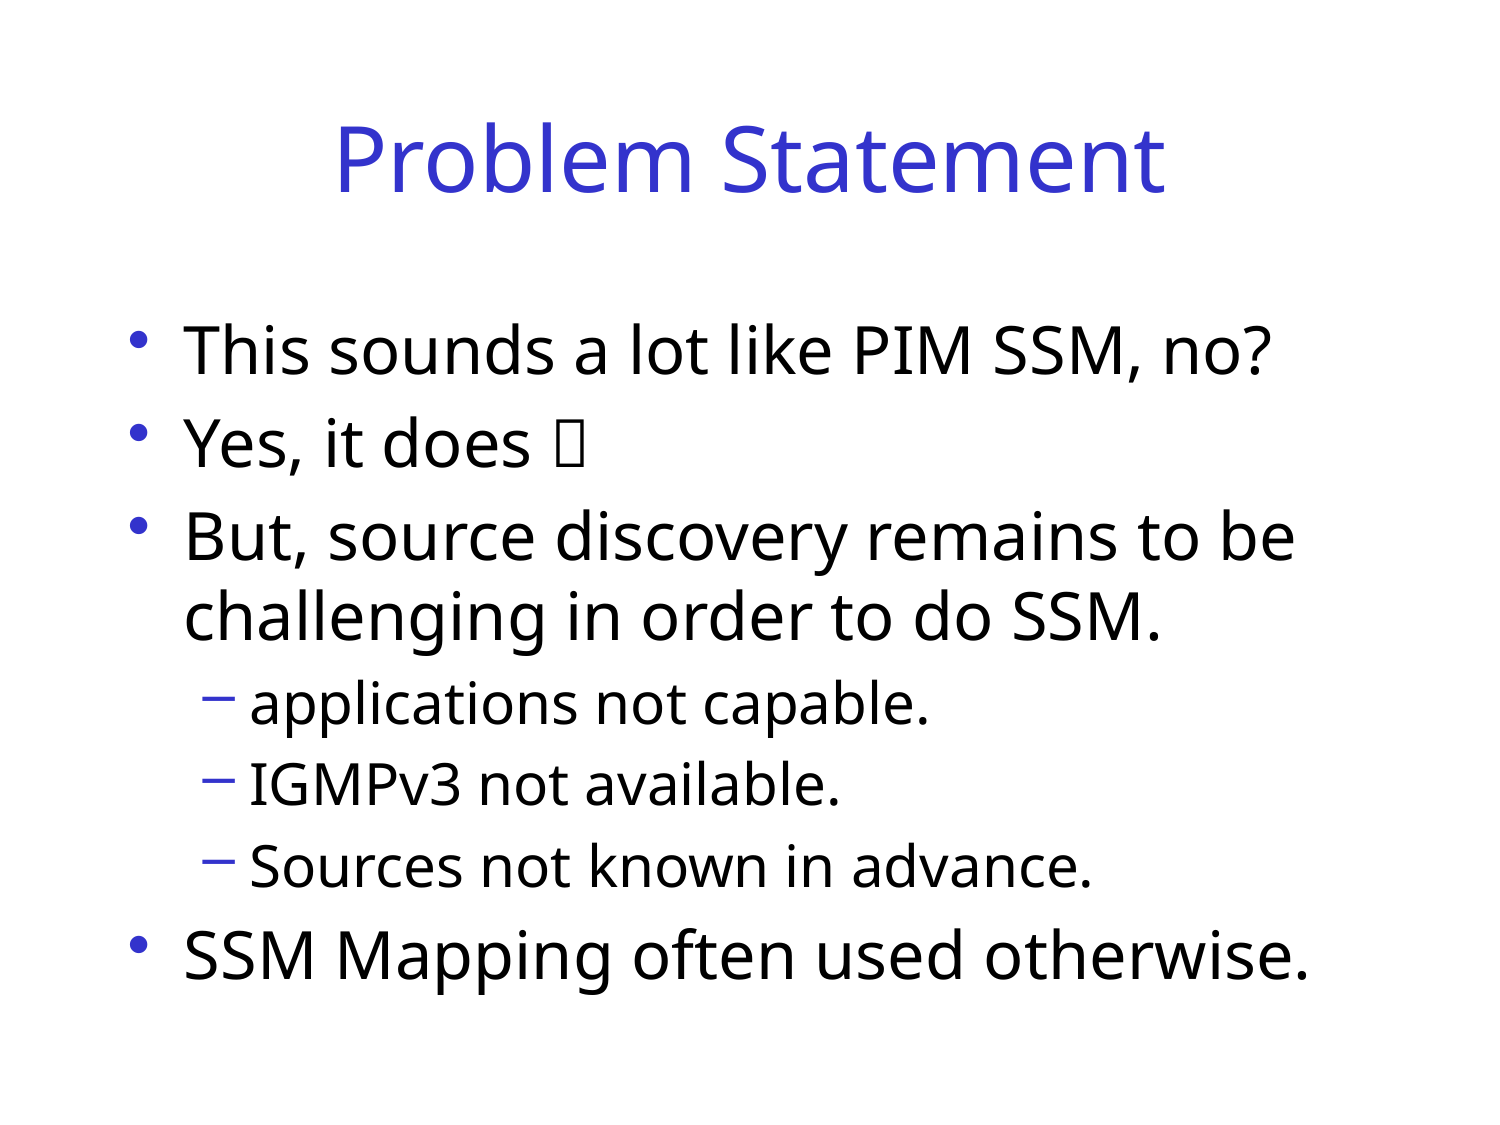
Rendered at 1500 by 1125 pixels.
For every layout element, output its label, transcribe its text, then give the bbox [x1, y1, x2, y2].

title Problem Statement [112, 62, 1388, 251]
list This sounds a lot like PIM SSM, no? Yes, it does  But, source discovery remains to be challenging in order to do SSM. applications not capable. IGMPv3 not available. Sources not known in advance. SSM Mapping often used otherwise. [112, 299, 1388, 1051]
